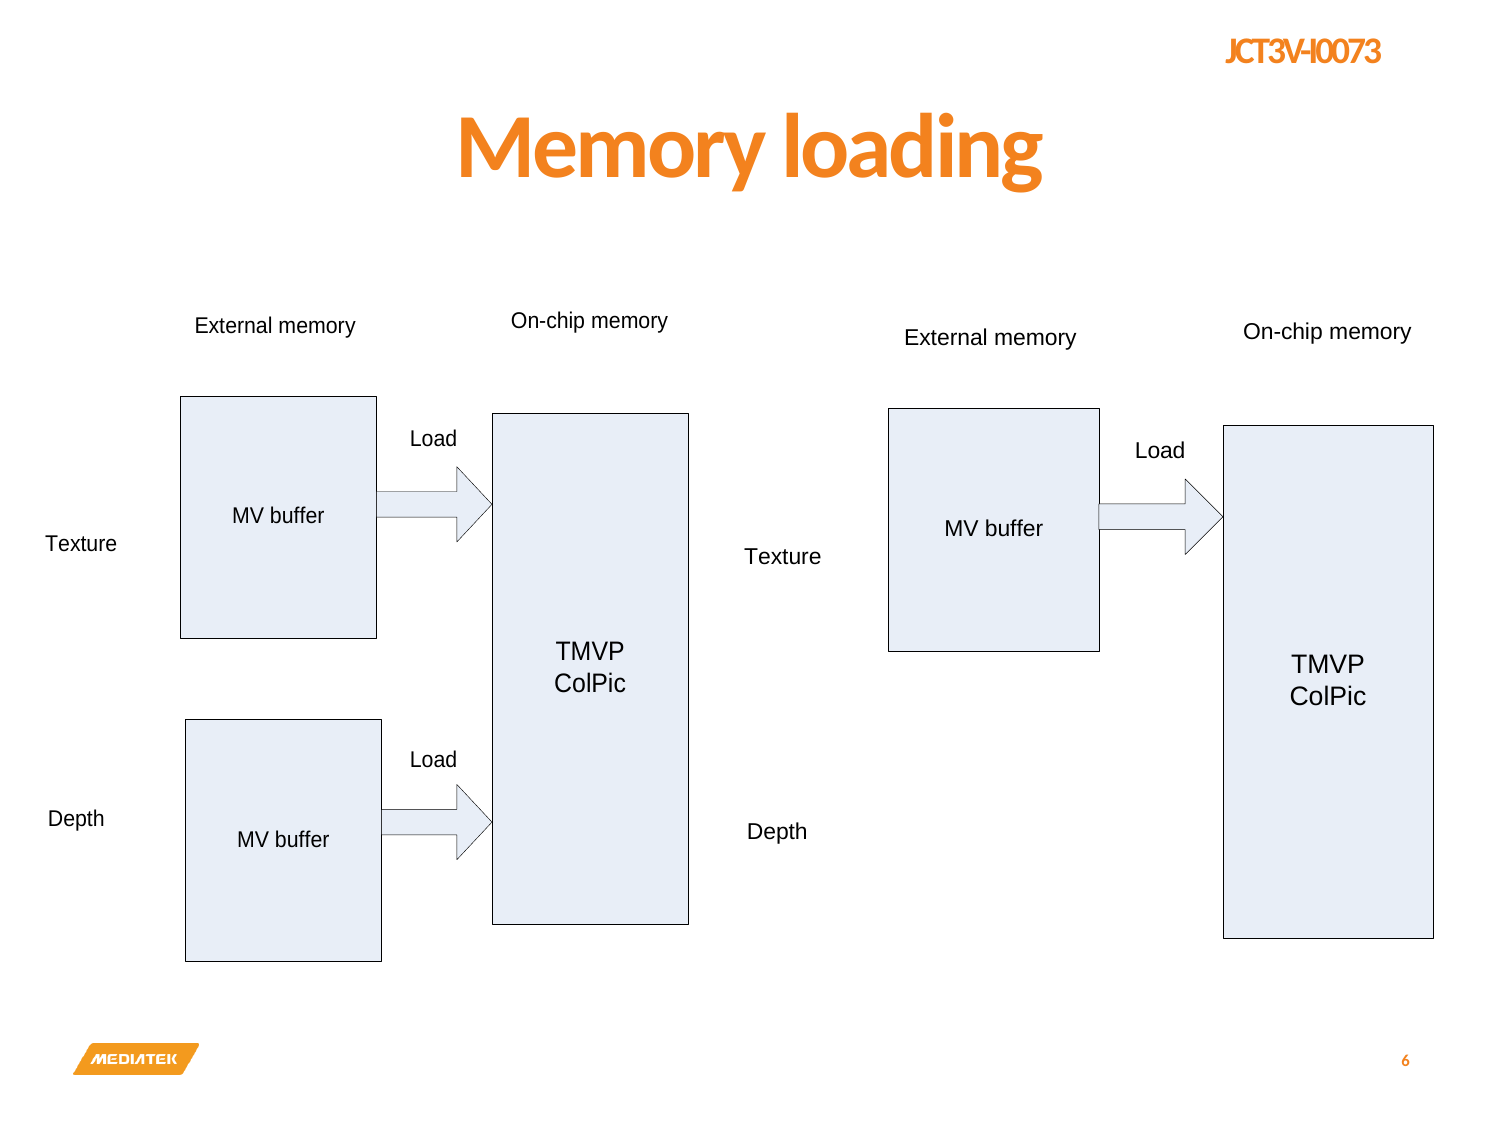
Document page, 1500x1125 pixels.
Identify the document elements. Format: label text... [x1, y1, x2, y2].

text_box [714, 302, 1437, 941]
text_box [17, 290, 692, 965]
title Memory loading [75, 99, 1425, 287]
picture [73, 1043, 199, 1075]
slide_number 6 [1251, 1029, 1425, 1090]
